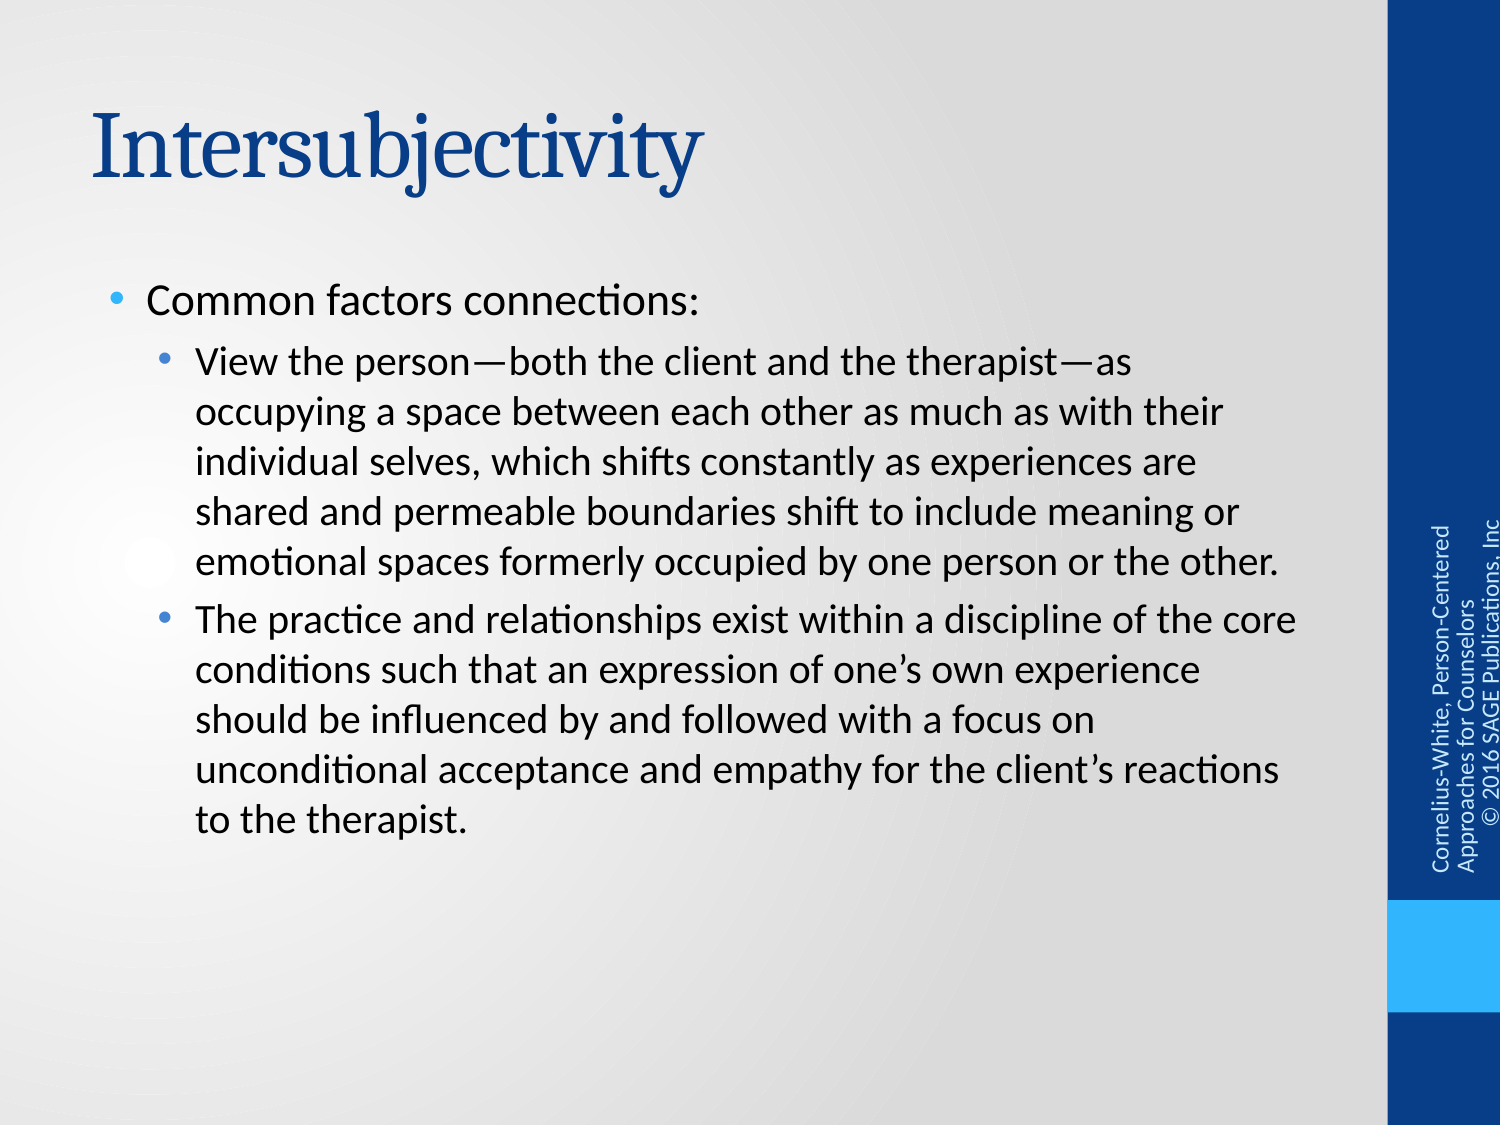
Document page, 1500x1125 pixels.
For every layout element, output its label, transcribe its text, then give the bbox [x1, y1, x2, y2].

list Common factors connections: View the person—both the client and the therapist—as occupying a space between each other as much as with their individual selves, which shifts constantly as experiences are shared and permeable boundaries shift to include meaning or emotional spaces formerly occupied by one person or the other. The practice and relationships exist within a discipline of the core conditions such that an expression of one’s own experience should be influenced by and followed with a focus on unconditional acceptance and empathy for the client’s reactions to the therapist. [75, 262, 1325, 1050]
title Intersubjectivity [75, 45, 1325, 233]
footer Cornelius-White, Person-Centered Approaches for Counselors © 2016 SAGE Publications, Inc. [1408, 500, 1469, 889]
